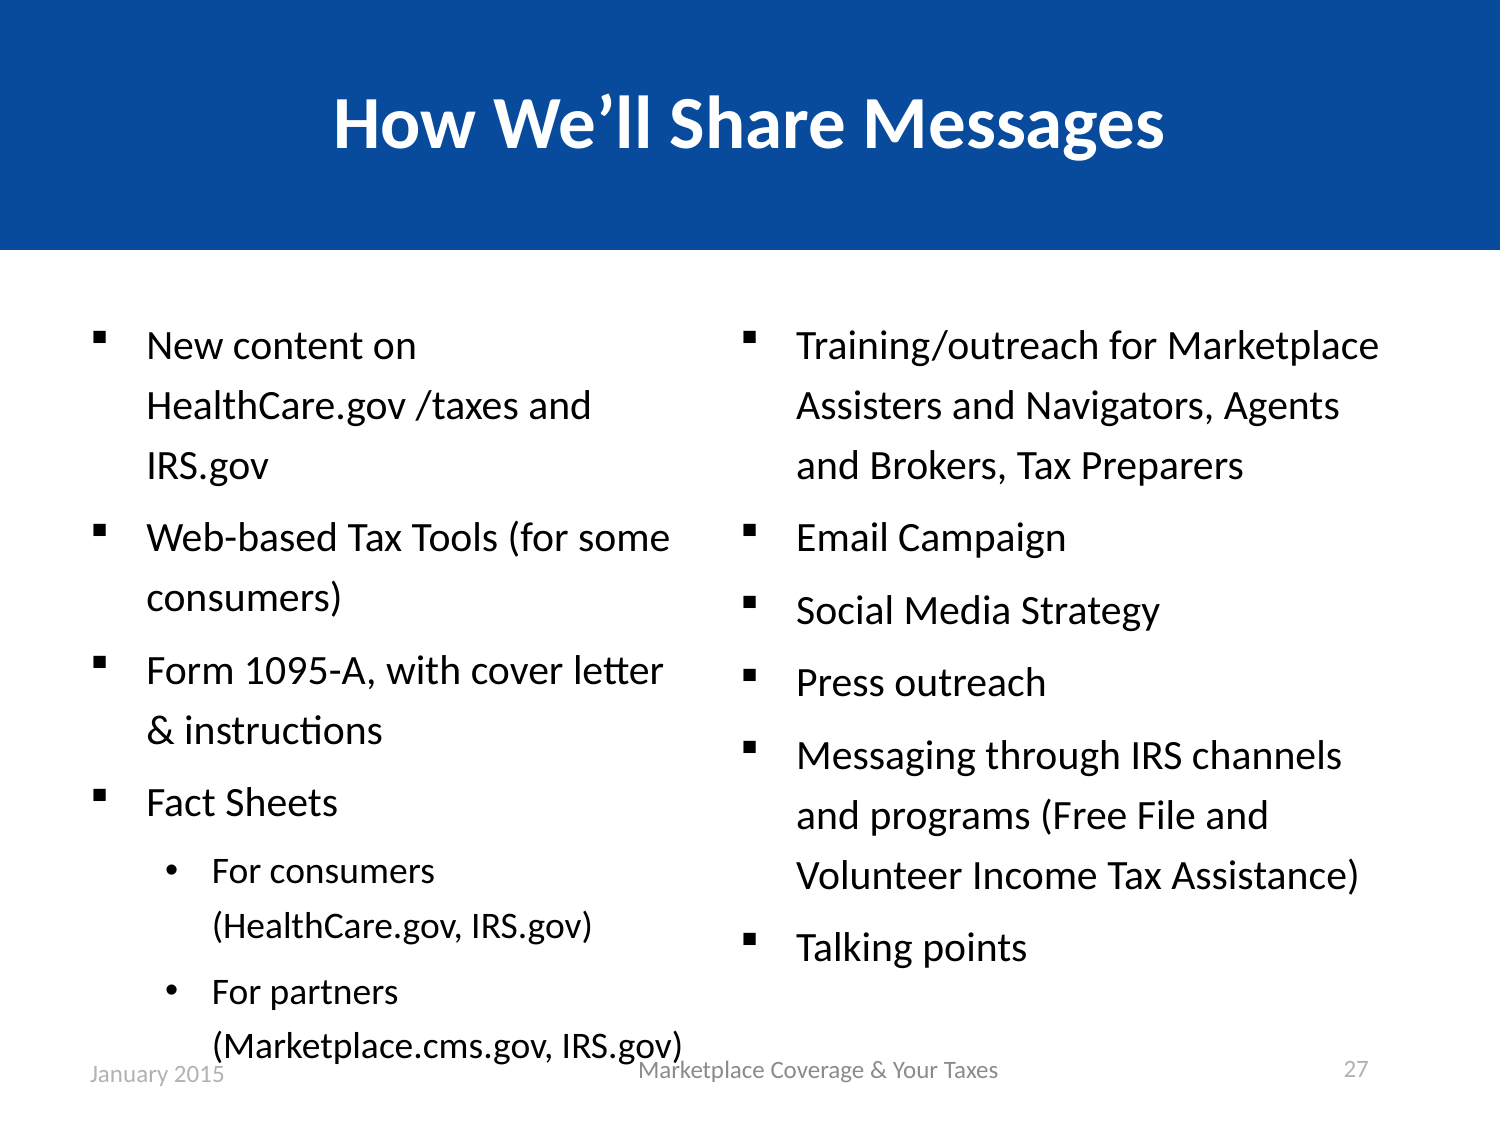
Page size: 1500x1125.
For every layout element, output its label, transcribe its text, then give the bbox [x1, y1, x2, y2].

list New content on HealthCare.gov /taxes and IRS.gov Web-based Tax Tools (for some consumers) Form 1095-A, with cover letter & instructions Fact Sheets For consumers (HealthCare.gov, IRS.gov) For partners (Marketplace.cms.gov, IRS.gov) [75, 299, 700, 1005]
title How We’ll Share Messages [0, 0, 1500, 238]
text_box Training/outreach for Marketplace Assisters and Navigators, Agents and Brokers, Tax Preparers Email Campaign Social Media Strategy Press outreach Messaging through IRS channels and programs (Free File and Volunteer Income Tax Assistance) Talking points [724, 299, 1400, 1005]
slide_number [75, 1042, 425, 1103]
slide_number 27 [1275, 1037, 1438, 1098]
